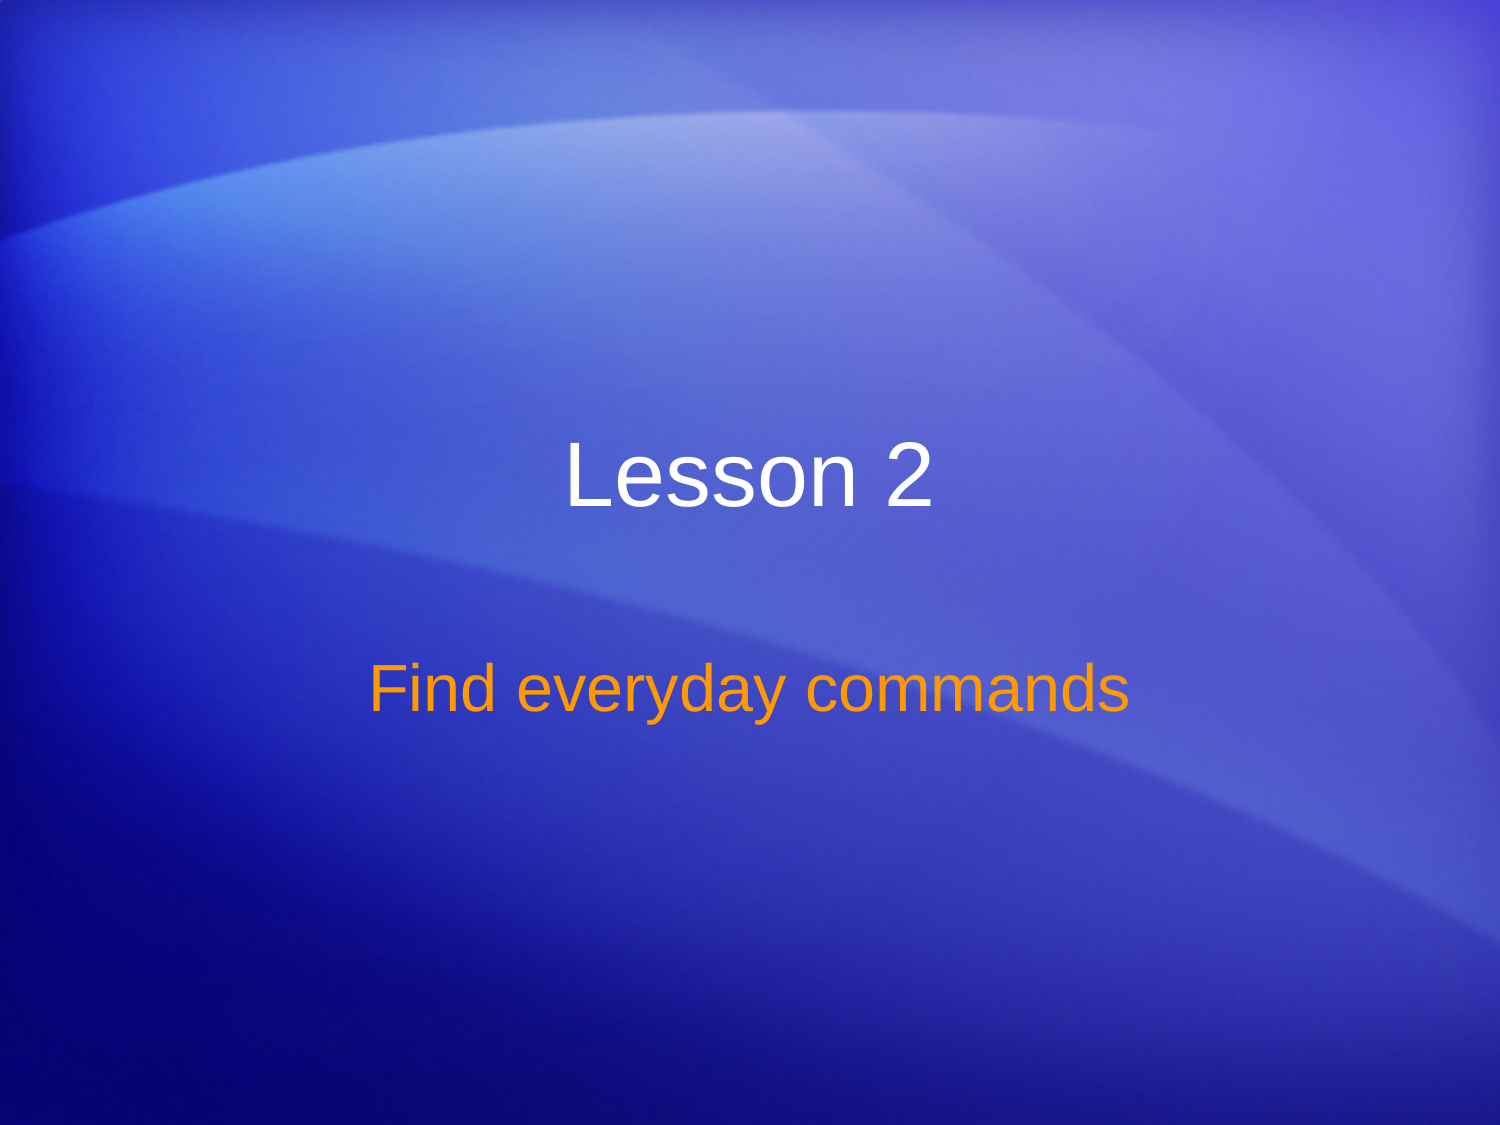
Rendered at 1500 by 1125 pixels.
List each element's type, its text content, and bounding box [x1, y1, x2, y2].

title Lesson 2 [112, 349, 1388, 591]
picture [0, 0, 1500, 1125]
subtitle Find everyday commands [224, 637, 1276, 926]
